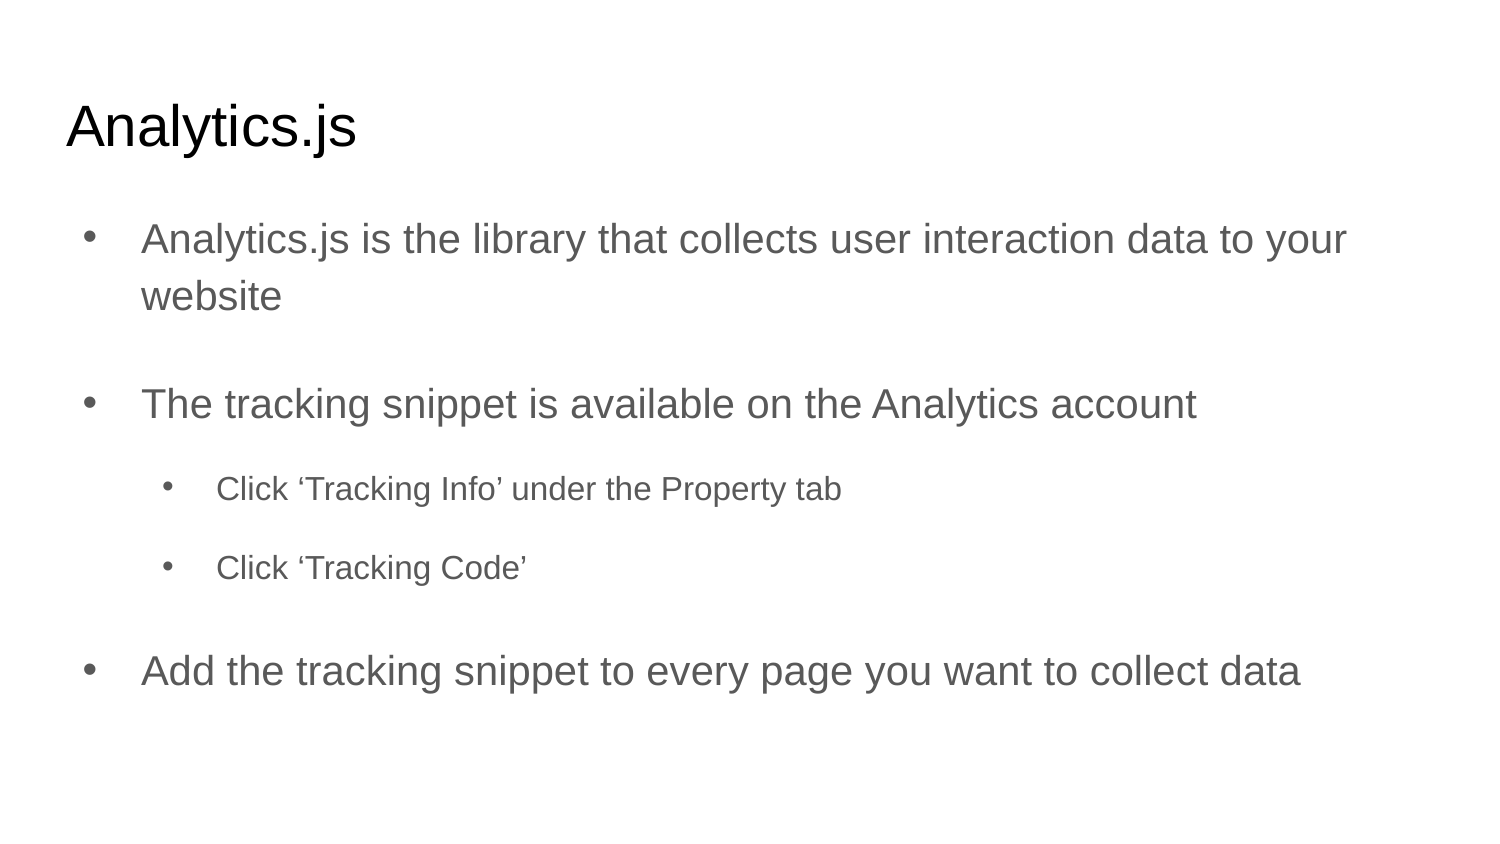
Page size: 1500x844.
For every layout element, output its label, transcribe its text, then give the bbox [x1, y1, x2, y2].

list Analytics.js is the library that collects user interaction data to your website The tracking snippet is available on the Analytics account Click ‘Tracking Info’ under the Property tab Click ‘Tracking Code’ Add the tracking snippet to every page you want to collect data [51, 189, 1449, 750]
title Analytics.js [51, 72, 1449, 167]
